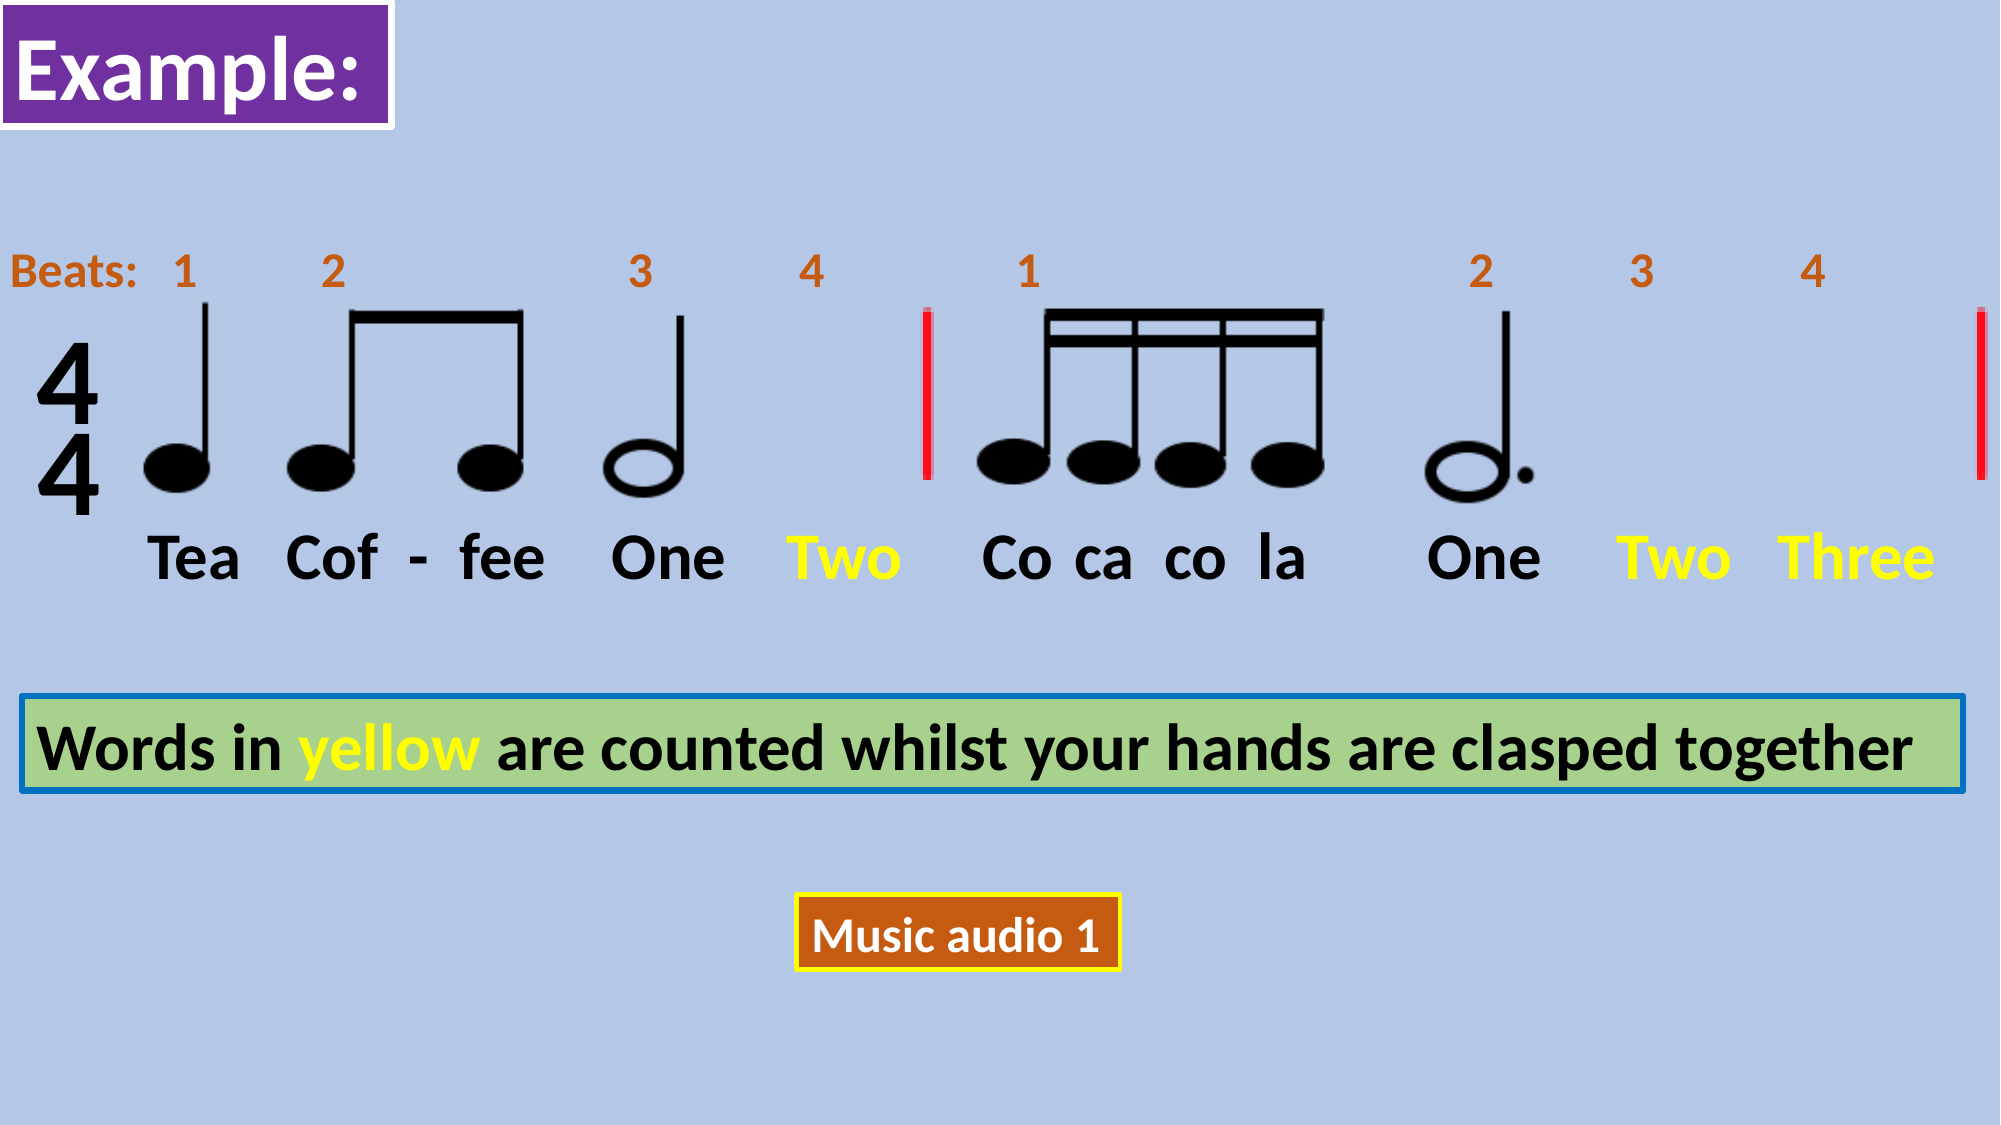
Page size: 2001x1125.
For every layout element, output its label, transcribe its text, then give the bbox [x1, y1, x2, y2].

text_box 4 [22, 383, 105, 549]
picture [1408, 300, 1547, 517]
picture [909, 282, 952, 506]
picture [127, 291, 235, 497]
text_box Cof - fee [271, 505, 589, 601]
text_box One Two [597, 505, 921, 601]
text_box Words in yellow are counted whilst your hands are clasped together [22, 695, 1964, 791]
text_box Example: [0, 1, 392, 127]
text_box Beats: 1 2 3 4 1 2 3 4 [0, 230, 1937, 305]
picture [1963, 282, 2000, 506]
text_box Music audio 1 [796, 894, 1121, 970]
picture [274, 295, 549, 502]
text_box Tea [132, 505, 271, 601]
picture [587, 305, 699, 511]
picture [965, 302, 1327, 490]
text_box 4 [21, 305, 104, 457]
text_box Co ca co la [961, 505, 1368, 601]
text_box One Two Three [1412, 505, 2000, 601]
